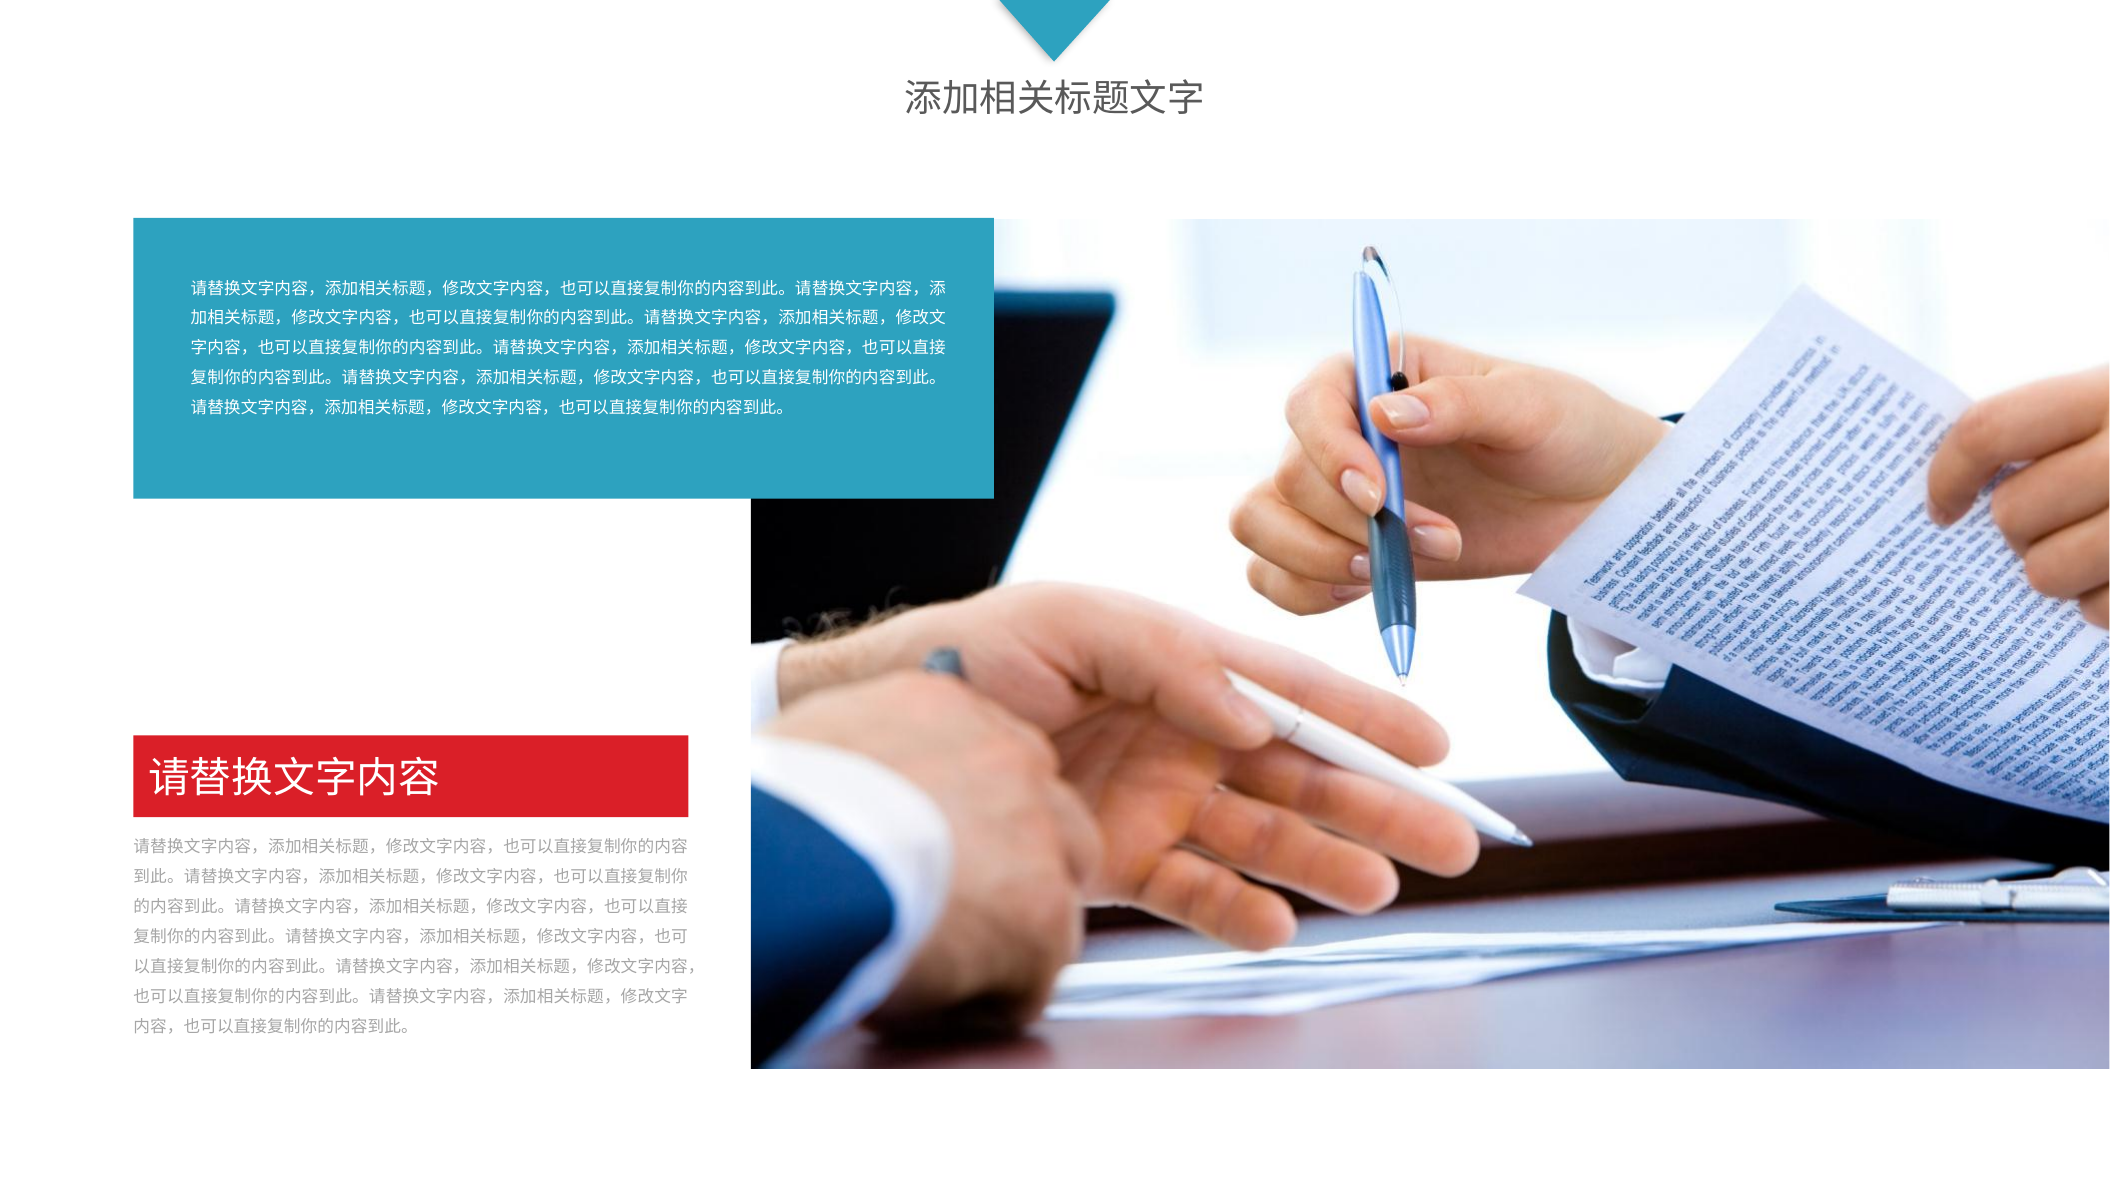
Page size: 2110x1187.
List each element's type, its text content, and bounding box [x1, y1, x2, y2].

text_box 请替换文字内容 [132, 734, 689, 818]
text_box [750, 218, 2110, 1069]
text_box [997, 0, 1112, 64]
text_box 请替换文字内容，添加相关标题，修改文字内容，也可以直接复制你的内容到此。请替换文字内容，添加相关标题，修改文字内容，也可以直接复制你的内容到此。请替换文字内容，添加相关标题，修改文字内容，也可以直接复制你的内容到此。请替换文字内容，添加相关标题，修改文字内容，也可以直接复制你的内容到此。请替换文字内容，添加相关标题，修改文字内容，也可以直接复制你的内容到此。请替换文字内容，添加相关标题，修改文字内容，也可以直接复制你的内容到此。 [133, 825, 689, 1036]
text_box [132, 217, 995, 500]
text_box 添加相关标题文字 [871, 67, 1238, 125]
text_box 请替换文字内容，添加相关标题，修改文字内容，也可以直接复制你的内容到此。请替换文字内容，添加相关标题，修改文字内容，也可以直接复制你的内容到此。请替换文字内容，添加相关标题，修改文字内容，也可以直接复制你的内容到此。请替换文字内容，添加相关标题，修改文字内容，也可以直接复制你的内容到此。请替换文字内容，添加相关标题，修改文字内容，也可以直接复制你的内容到此。请替换文字内容，添加相关标题，修改文字内容，也可以直接复制你的内容到此。 [190, 267, 947, 418]
